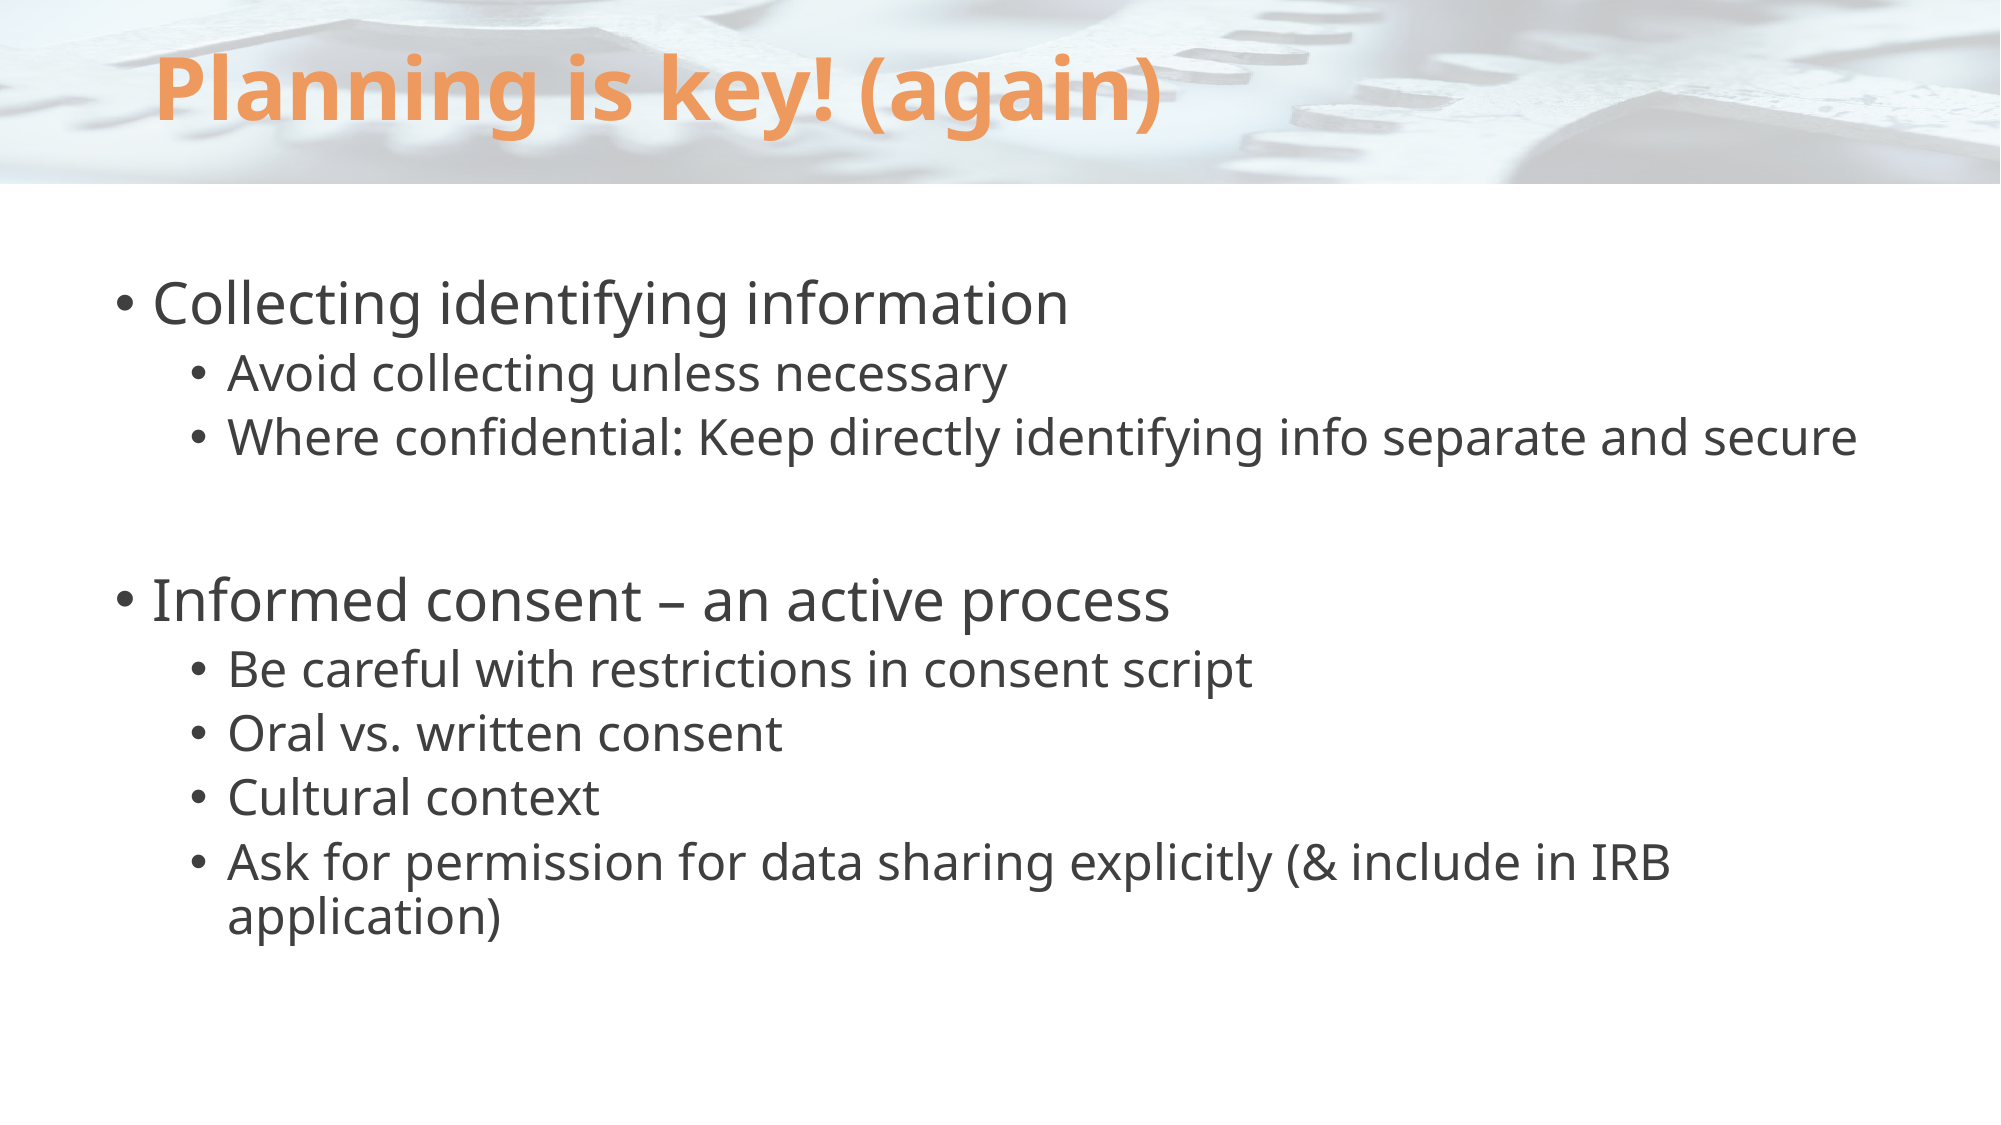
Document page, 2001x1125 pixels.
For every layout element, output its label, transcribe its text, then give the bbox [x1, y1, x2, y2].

list Collecting identifying information Avoid collecting unless necessary Where confidential: Keep directly identifying info separate and secure Informed consent – an active process Be careful with restrictions in consent script Oral vs. written consent Cultural context Ask for permission for data sharing explicitly (& include in IRB application) [99, 267, 1900, 986]
title Planning is key! (again) [137, 29, 1863, 155]
